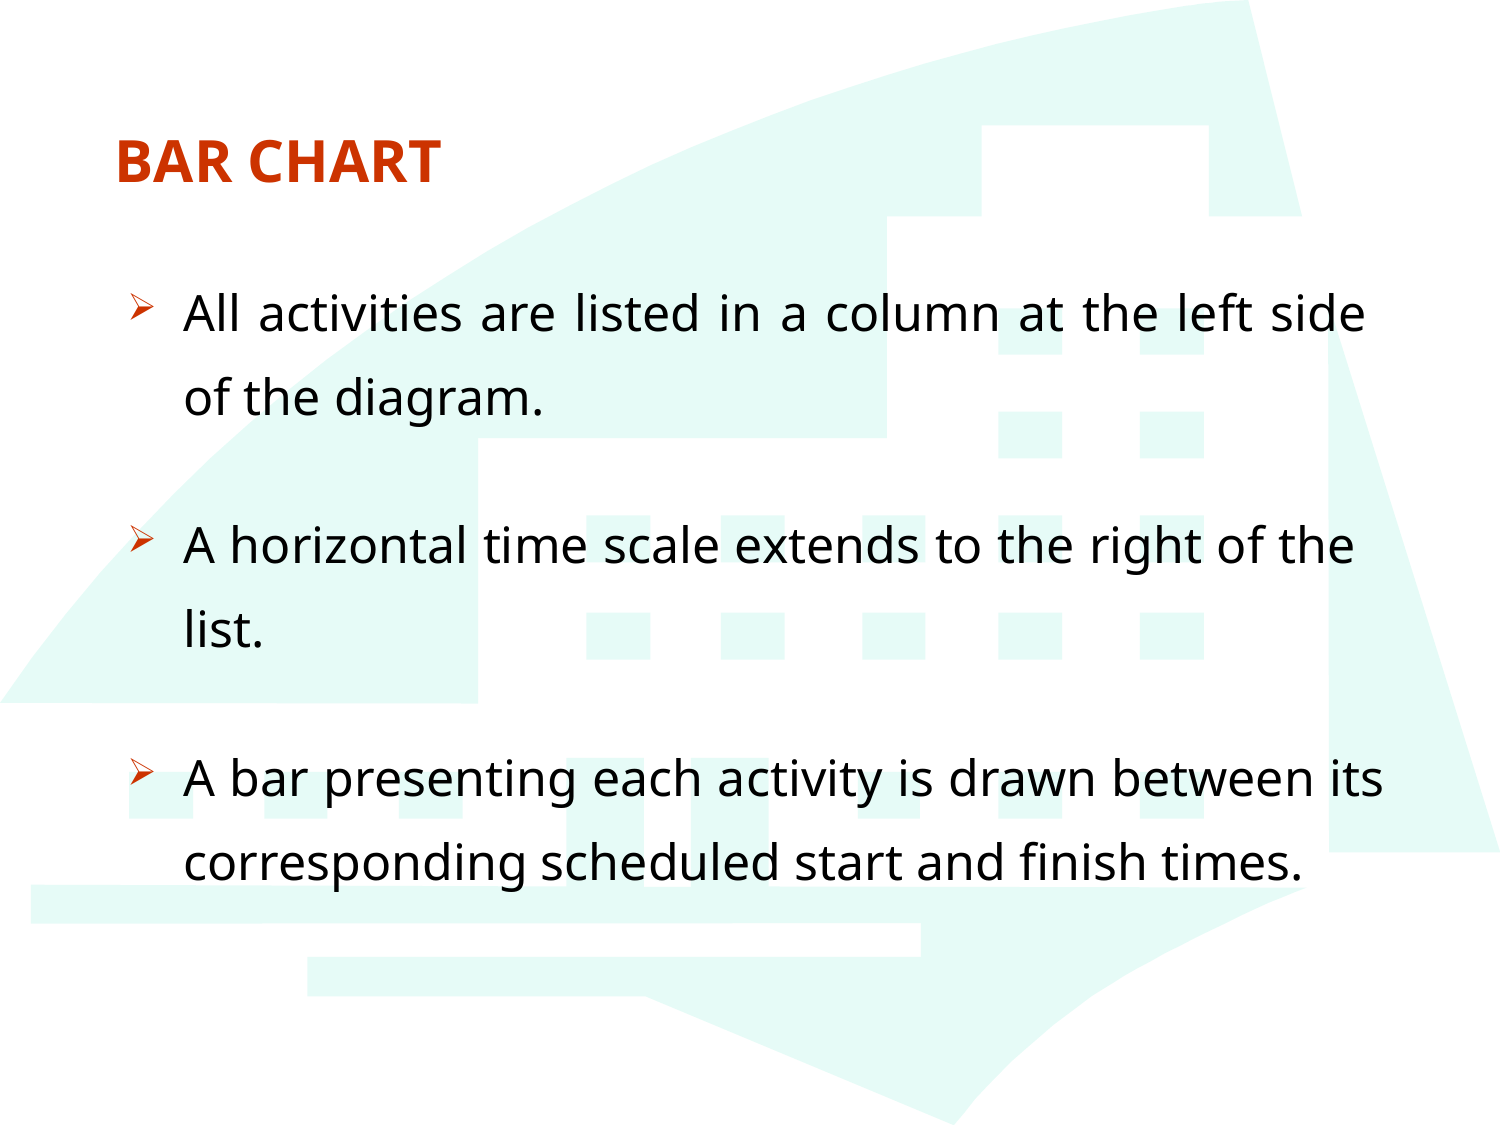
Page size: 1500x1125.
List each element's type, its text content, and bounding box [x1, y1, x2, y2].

list All activities are listed in a column at the left side of the diagram. A horizontal time scale extends to the right of the list. A bar presenting each activity is drawn between its corresponding scheduled start and finish times. [112, 249, 1400, 963]
title BAR CHART [99, 125, 586, 210]
